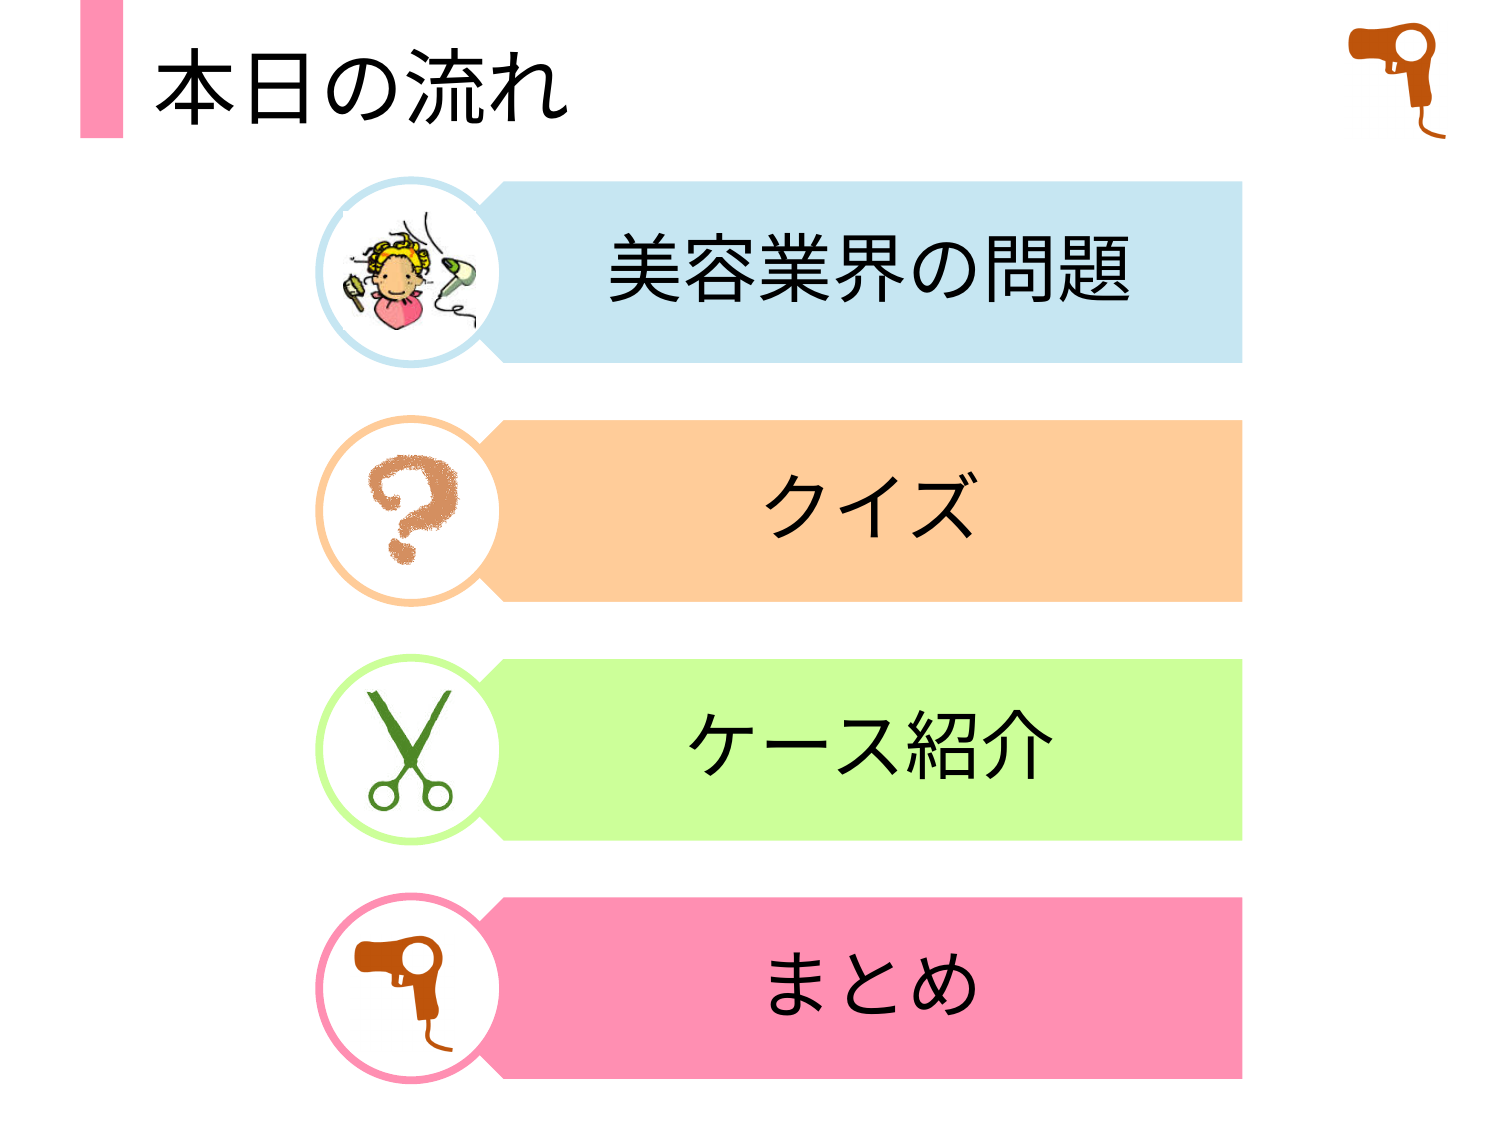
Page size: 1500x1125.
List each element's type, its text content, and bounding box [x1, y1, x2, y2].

text_box ケース紹介 [476, 656, 1245, 843]
text_box 美容業界の問題 [476, 179, 1245, 366]
text_box クイズ [476, 418, 1245, 604]
picture [350, 934, 455, 1052]
text_box [318, 656, 505, 843]
picture [359, 687, 455, 812]
picture [343, 211, 476, 330]
picture [1344, 21, 1448, 139]
text_box [79, 0, 124, 139]
picture [350, 452, 469, 567]
text_box [318, 179, 505, 366]
text_box [318, 895, 505, 1082]
text_box まとめ [476, 895, 1245, 1082]
text_box [318, 418, 505, 604]
title 本日の流れ [138, 24, 1433, 160]
